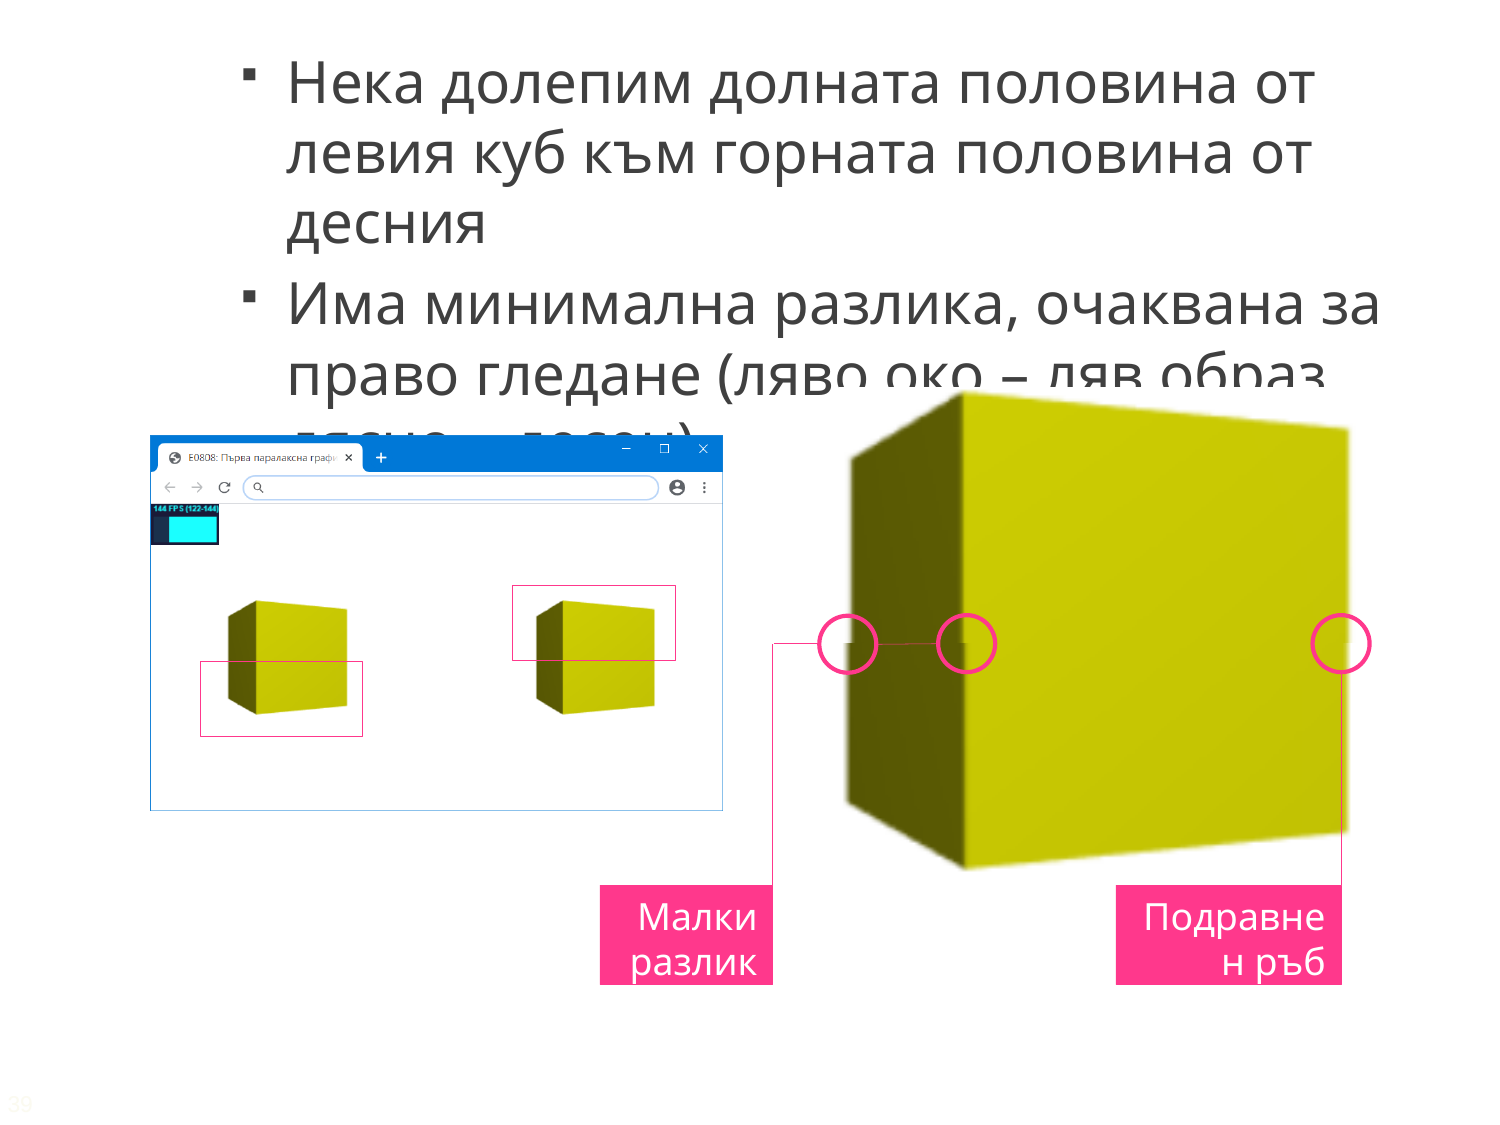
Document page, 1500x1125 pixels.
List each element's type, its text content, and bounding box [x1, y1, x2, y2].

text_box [599, 643, 773, 985]
list Нека долепим долната половина от левия куб към горната половина от десния Има минимална разлика, очаквана за право гледане (ляво око – ляв образ, дясно – десен) [150, 37, 1488, 1113]
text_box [149, 435, 723, 812]
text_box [819, 387, 1370, 882]
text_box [1115, 671, 1342, 985]
